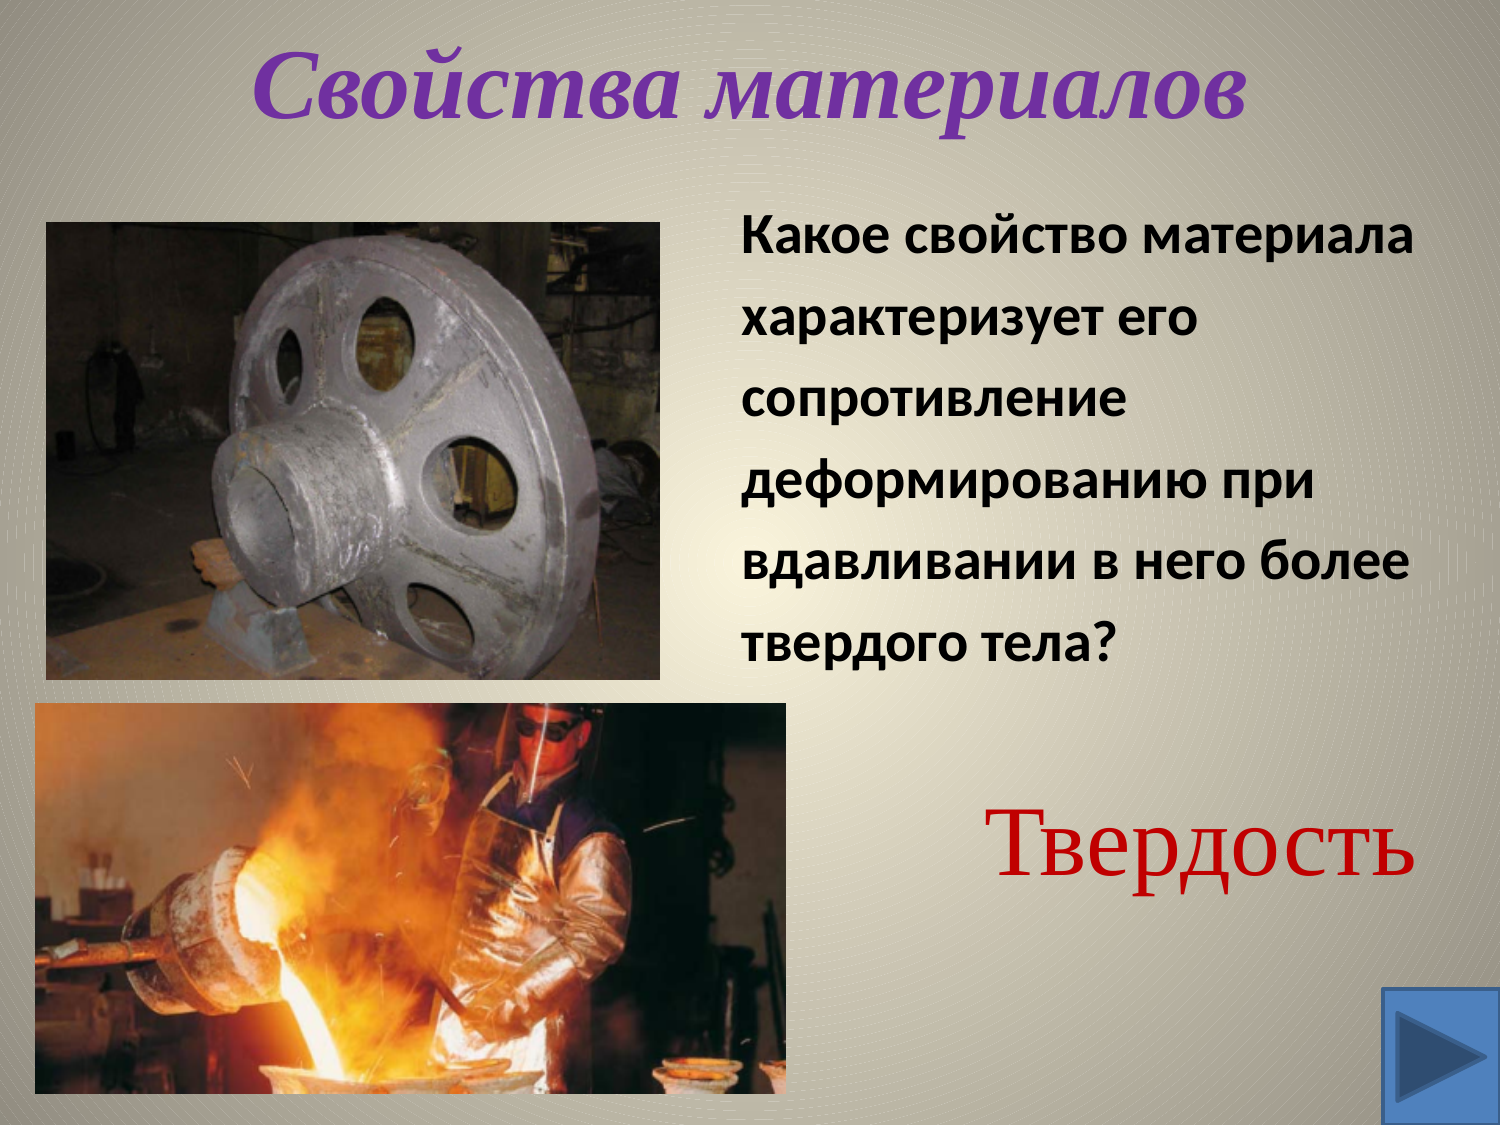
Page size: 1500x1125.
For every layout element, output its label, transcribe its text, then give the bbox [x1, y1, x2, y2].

list Какое свойство материала характеризует его сопротивление деформированию при вдавливании в него более твердого тела? Твердость [726, 187, 1500, 751]
title Свойства материалов [74, 44, 1426, 233]
picture [34, 702, 786, 1094]
text_box [1381, 987, 1500, 1125]
picture [46, 222, 661, 680]
